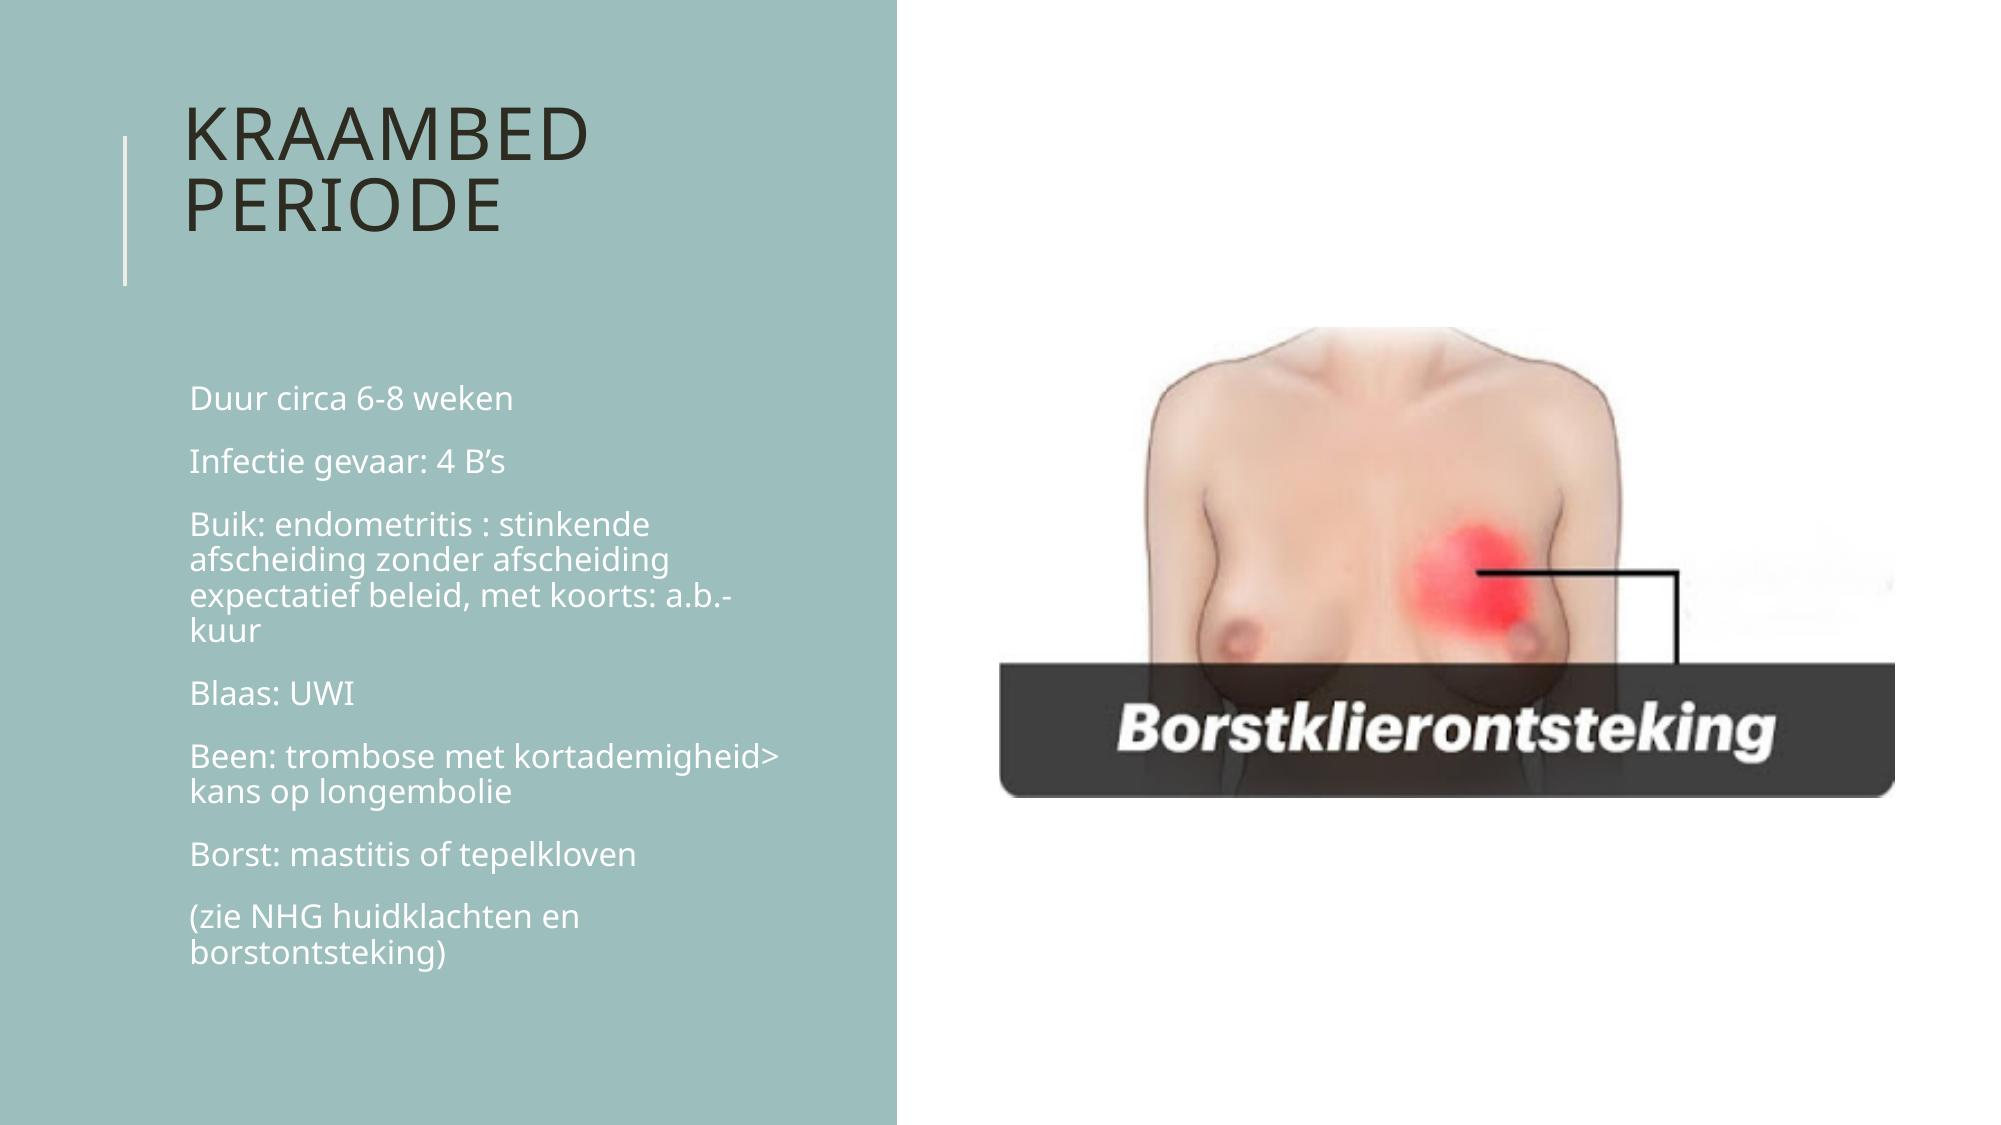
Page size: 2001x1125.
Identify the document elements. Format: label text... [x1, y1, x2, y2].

text_box [0, 0, 898, 1125]
list Duur circa 6-8 weken Infectie gevaar: 4 B’s Buik: endometritis : stinkende afscheiding zonder afscheiding expectatief beleid, met koorts: a.b.-kuur Blaas: UWI Been: trombose met kortademigheid> kans op longembolie Borst: mastitis of tepelkloven (zie NHG huidklachten en borstontsteking) [168, 375, 790, 1020]
title Kraambed periode [168, 96, 788, 342]
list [999, 327, 1896, 798]
